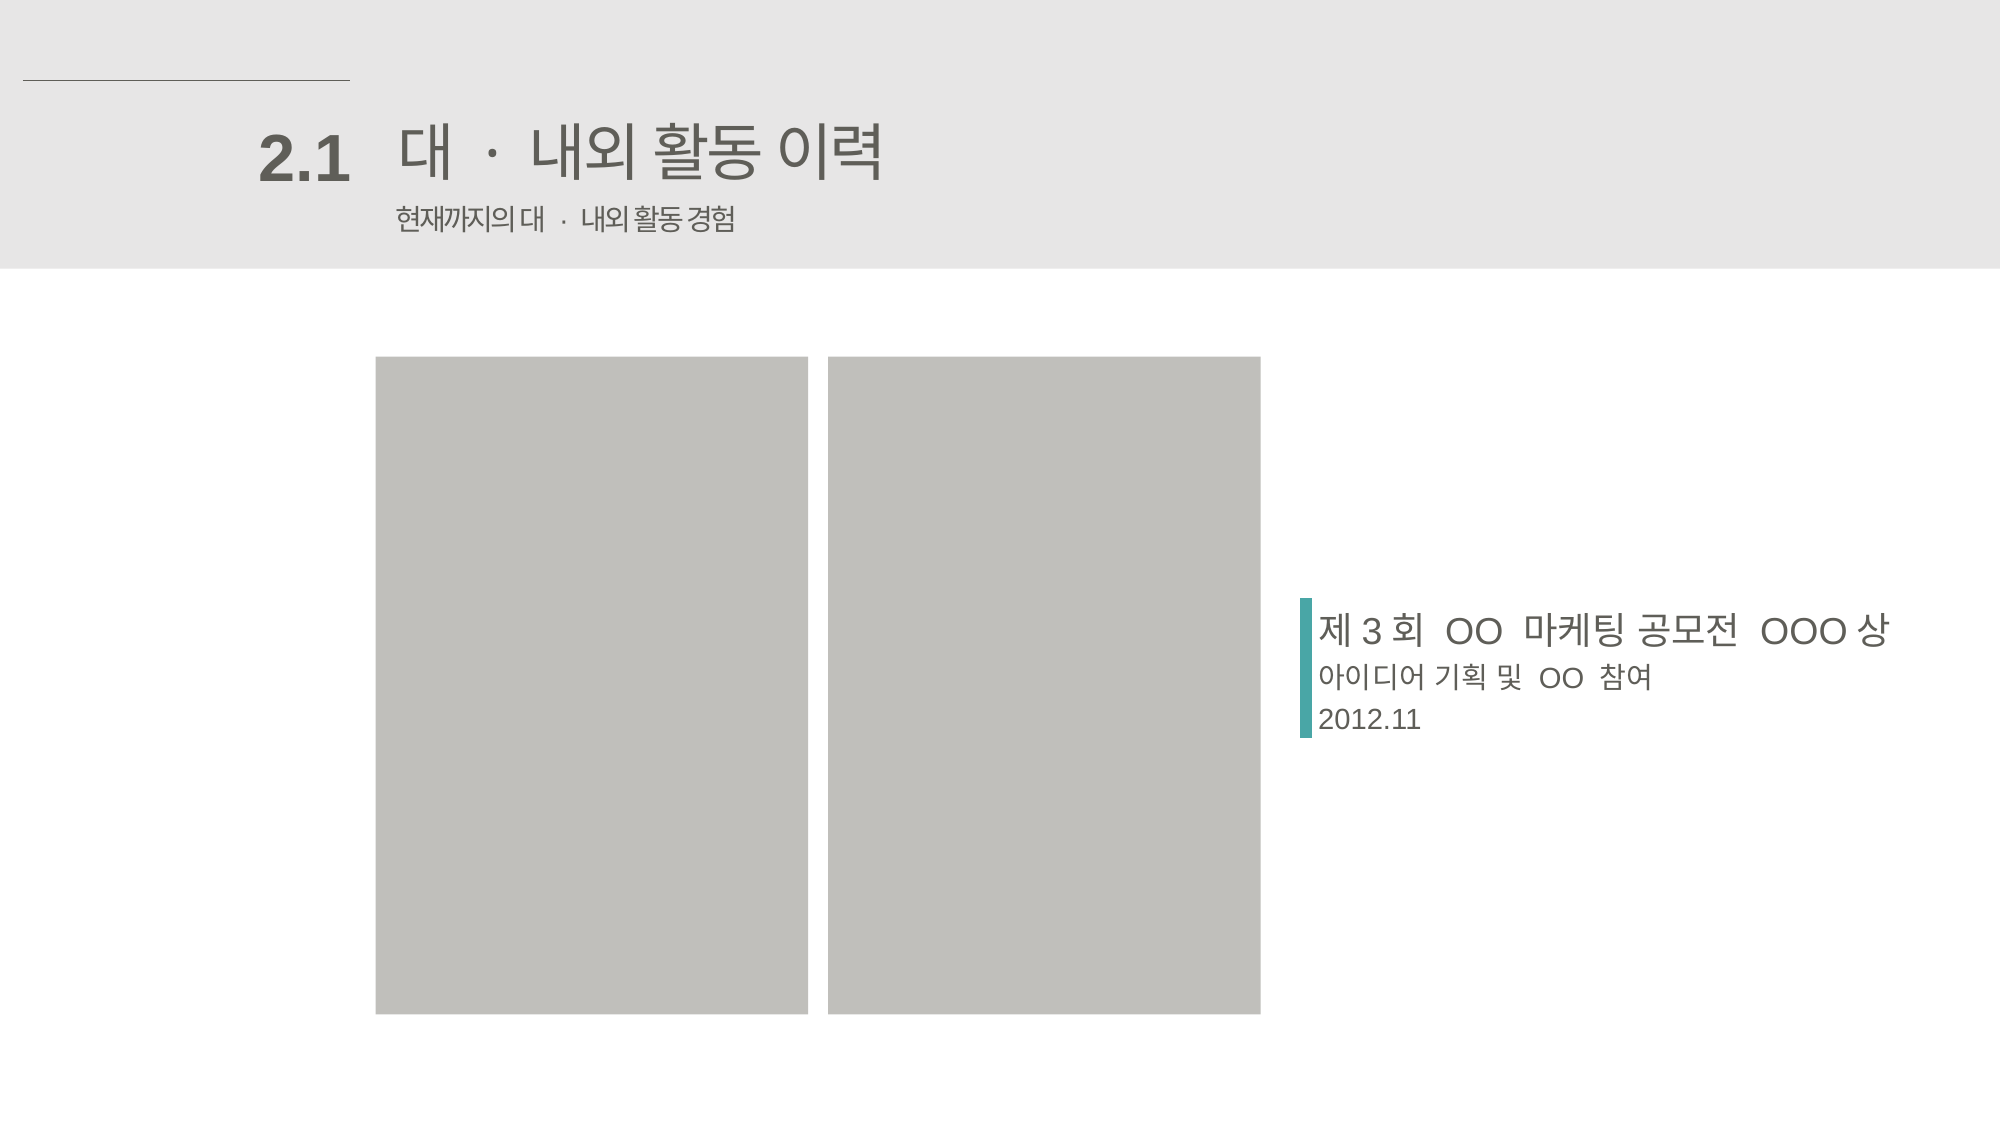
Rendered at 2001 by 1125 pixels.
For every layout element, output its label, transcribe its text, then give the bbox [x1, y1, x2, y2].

text_box 현재까지의 대 · 내외 활동 경험 [380, 193, 753, 244]
text_box 제3회 OO 마케팅 공모전 OOO상 아이디어 기획 및 OO 참여 2012.11 [1303, 590, 1907, 744]
text_box [827, 356, 1262, 1015]
text_box [374, 356, 809, 1015]
text_box 대 · 내외 활동 이력 [382, 105, 903, 196]
text_box [0, 0, 2000, 270]
text_box 2.1 [243, 106, 366, 202]
